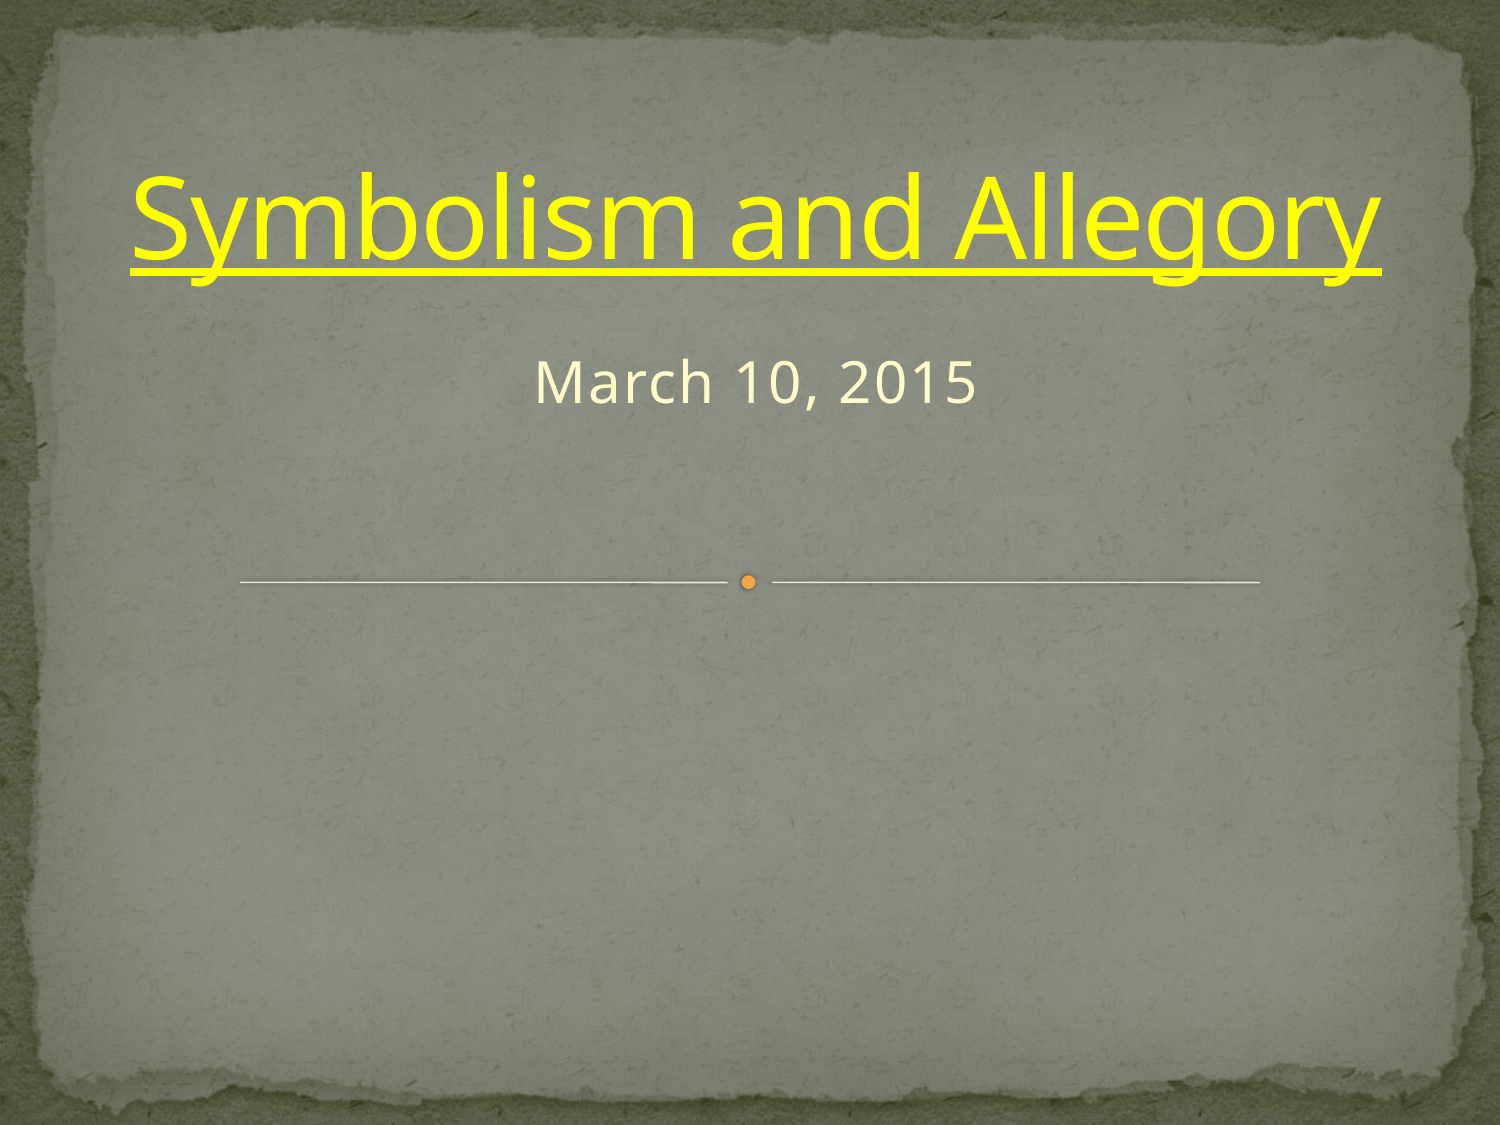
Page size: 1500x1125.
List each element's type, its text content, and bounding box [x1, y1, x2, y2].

title Symbolism and Allegory [74, 87, 1438, 290]
subtitle March 10, 2015 [75, 337, 1438, 525]
